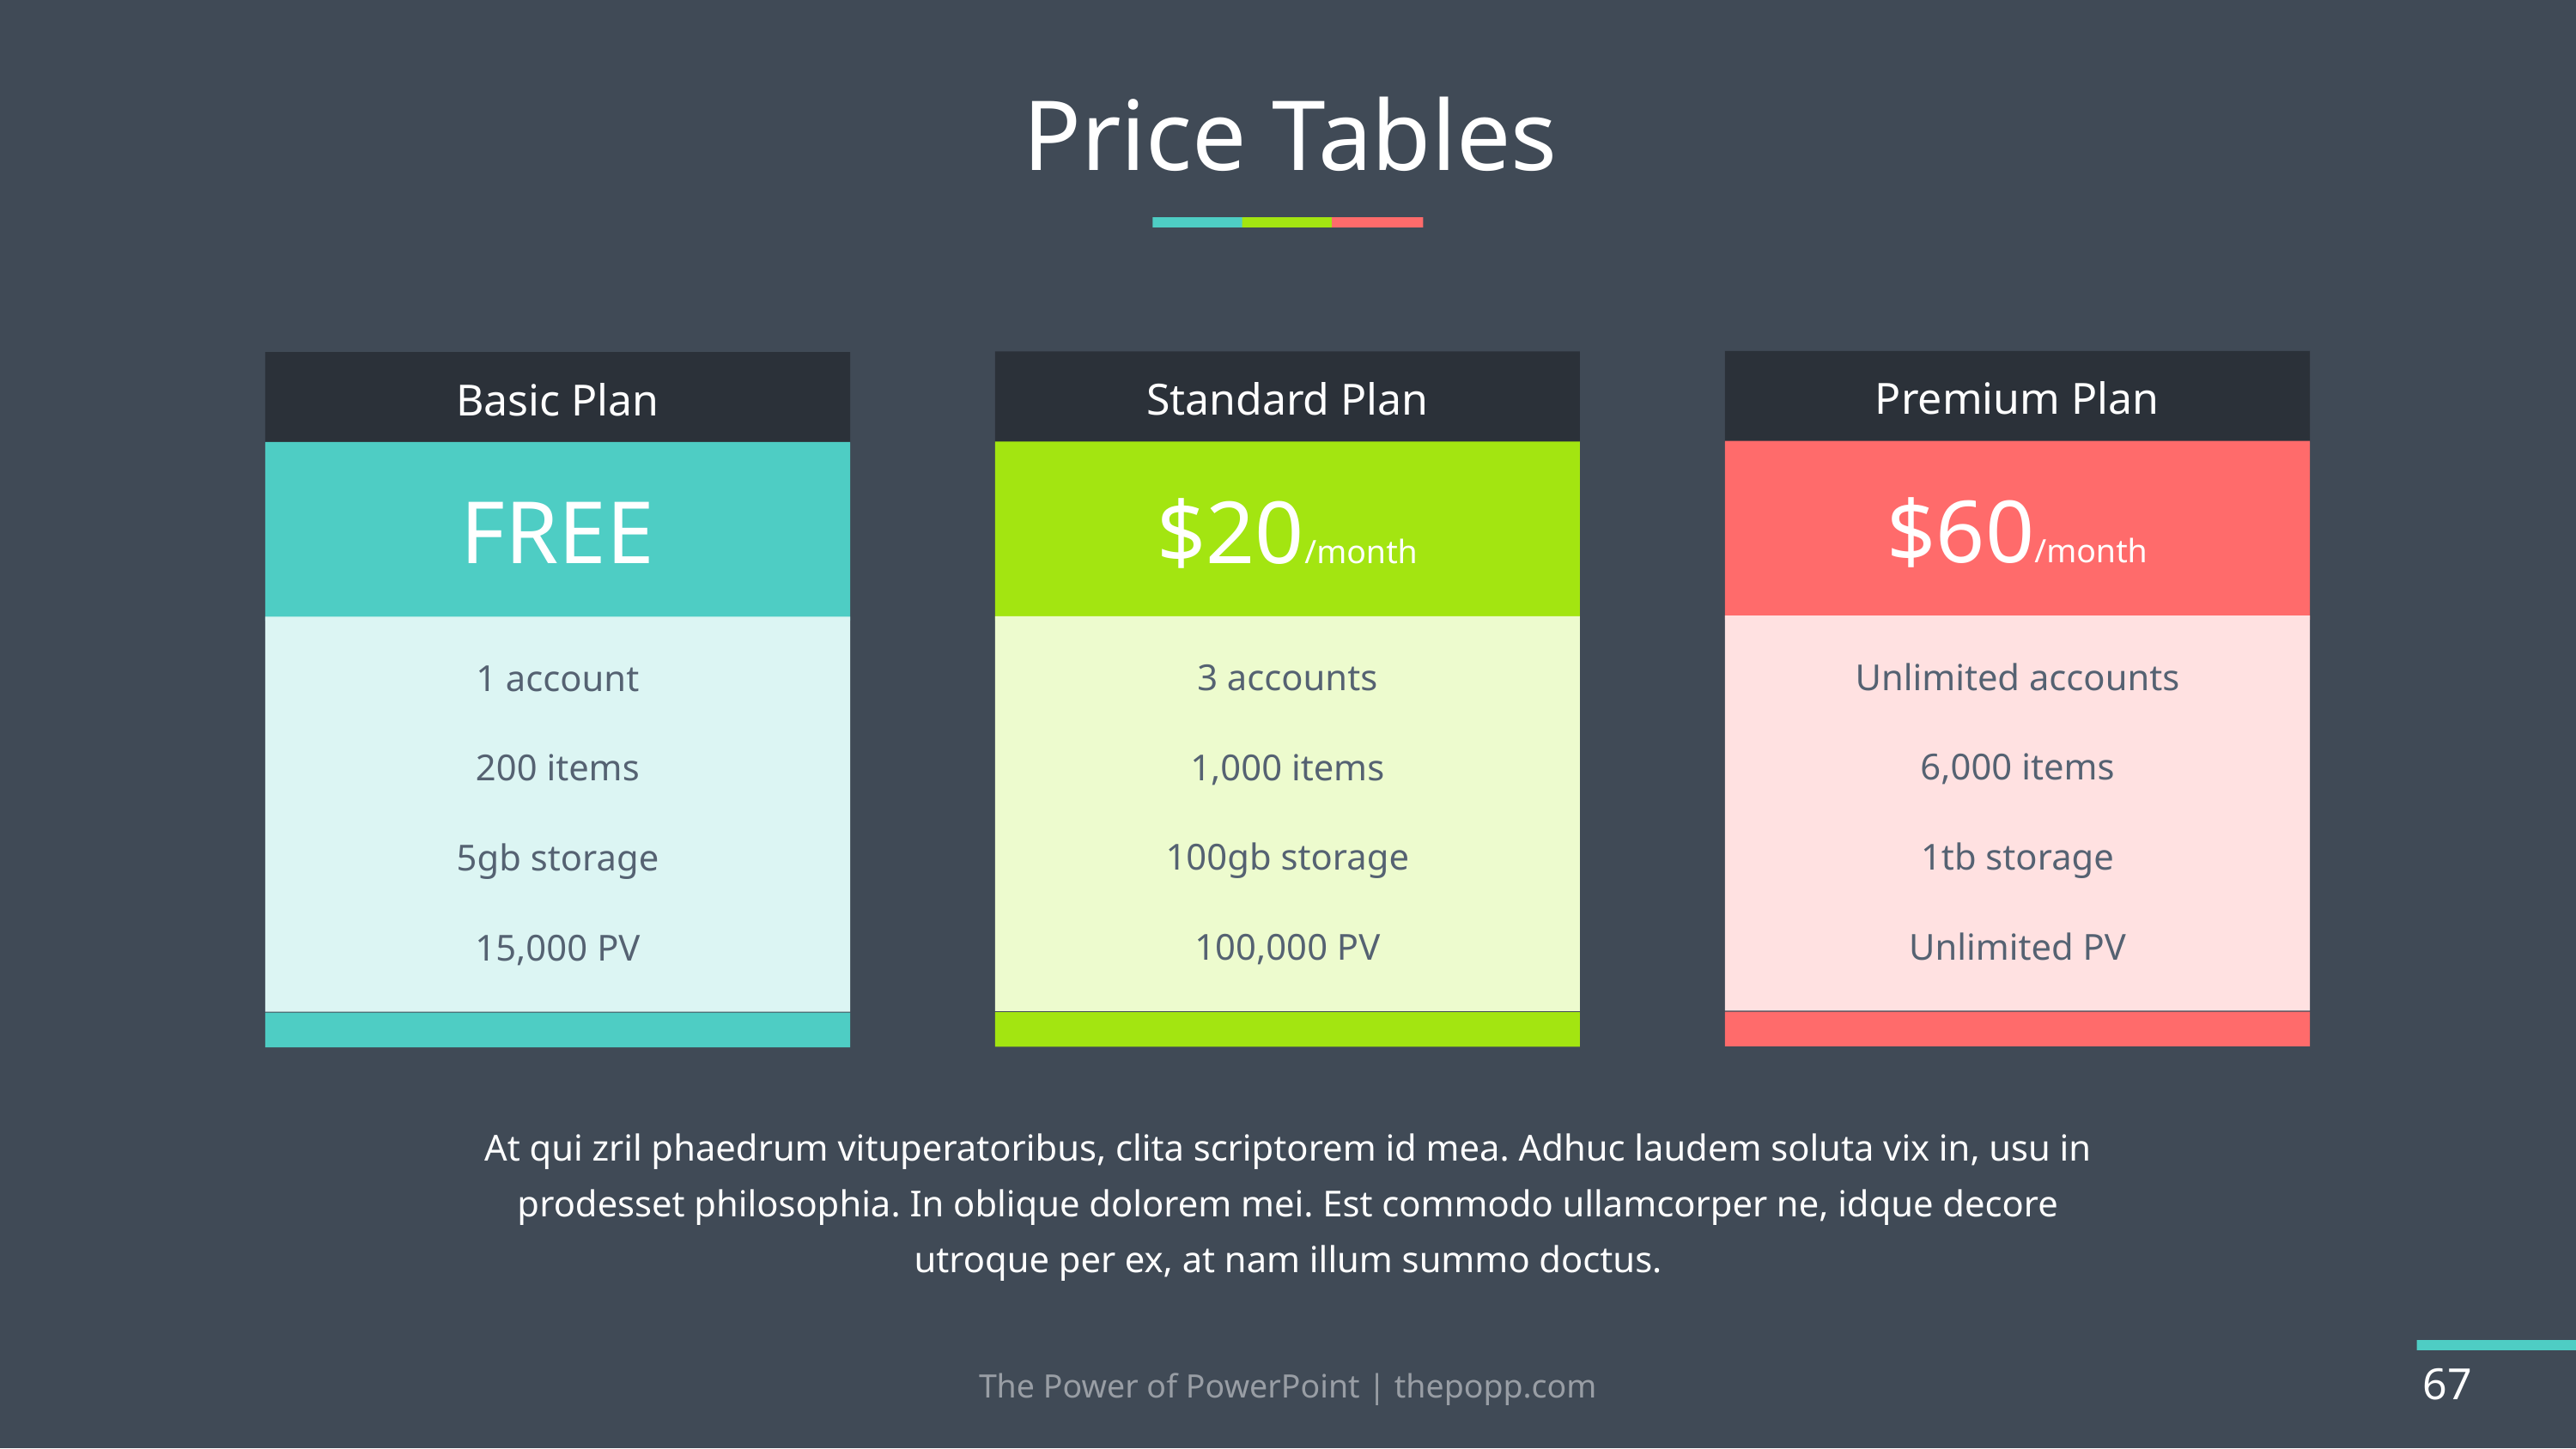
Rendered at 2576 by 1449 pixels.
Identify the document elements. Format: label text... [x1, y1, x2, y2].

list 1 account [264, 640, 851, 715]
list 6,000 items [1724, 728, 2311, 803]
list 100gb storage [994, 818, 1581, 894]
list Unlimited PV [1724, 907, 2311, 983]
list 200 items [264, 730, 851, 804]
slide_number 67 [2409, 1351, 2576, 1421]
list $60/month [1724, 443, 2311, 615]
list 1tb storage [1724, 818, 2311, 894]
list $20/month [994, 444, 1581, 615]
list FREE [264, 445, 851, 616]
list At qui zril phaedrum vituperatoribus, clita scriptorem id mea. Adhuc laudem soluta vix in, usu in prodesset philosophia. In oblique dolorem mei. Est commodo ullamcorper ne, idque decore utroque per ex, at nam illum summo doctus. [450, 1088, 2126, 1304]
list Premium Plan [1724, 351, 2311, 443]
footer The Power of PowerPoint | thepopp.com [853, 1349, 1723, 1427]
list Standard Plan [994, 352, 1581, 444]
list Unlimited accounts [1724, 639, 2311, 714]
title Price Tables [69, 49, 2512, 230]
list 100,000 PV [994, 908, 1581, 984]
list 5gb storage [264, 819, 851, 894]
list 3 accounts [994, 639, 1581, 714]
list 15,000 PV [264, 909, 851, 984]
list Basic Plan [264, 352, 851, 445]
list 1,000 items [994, 729, 1581, 804]
